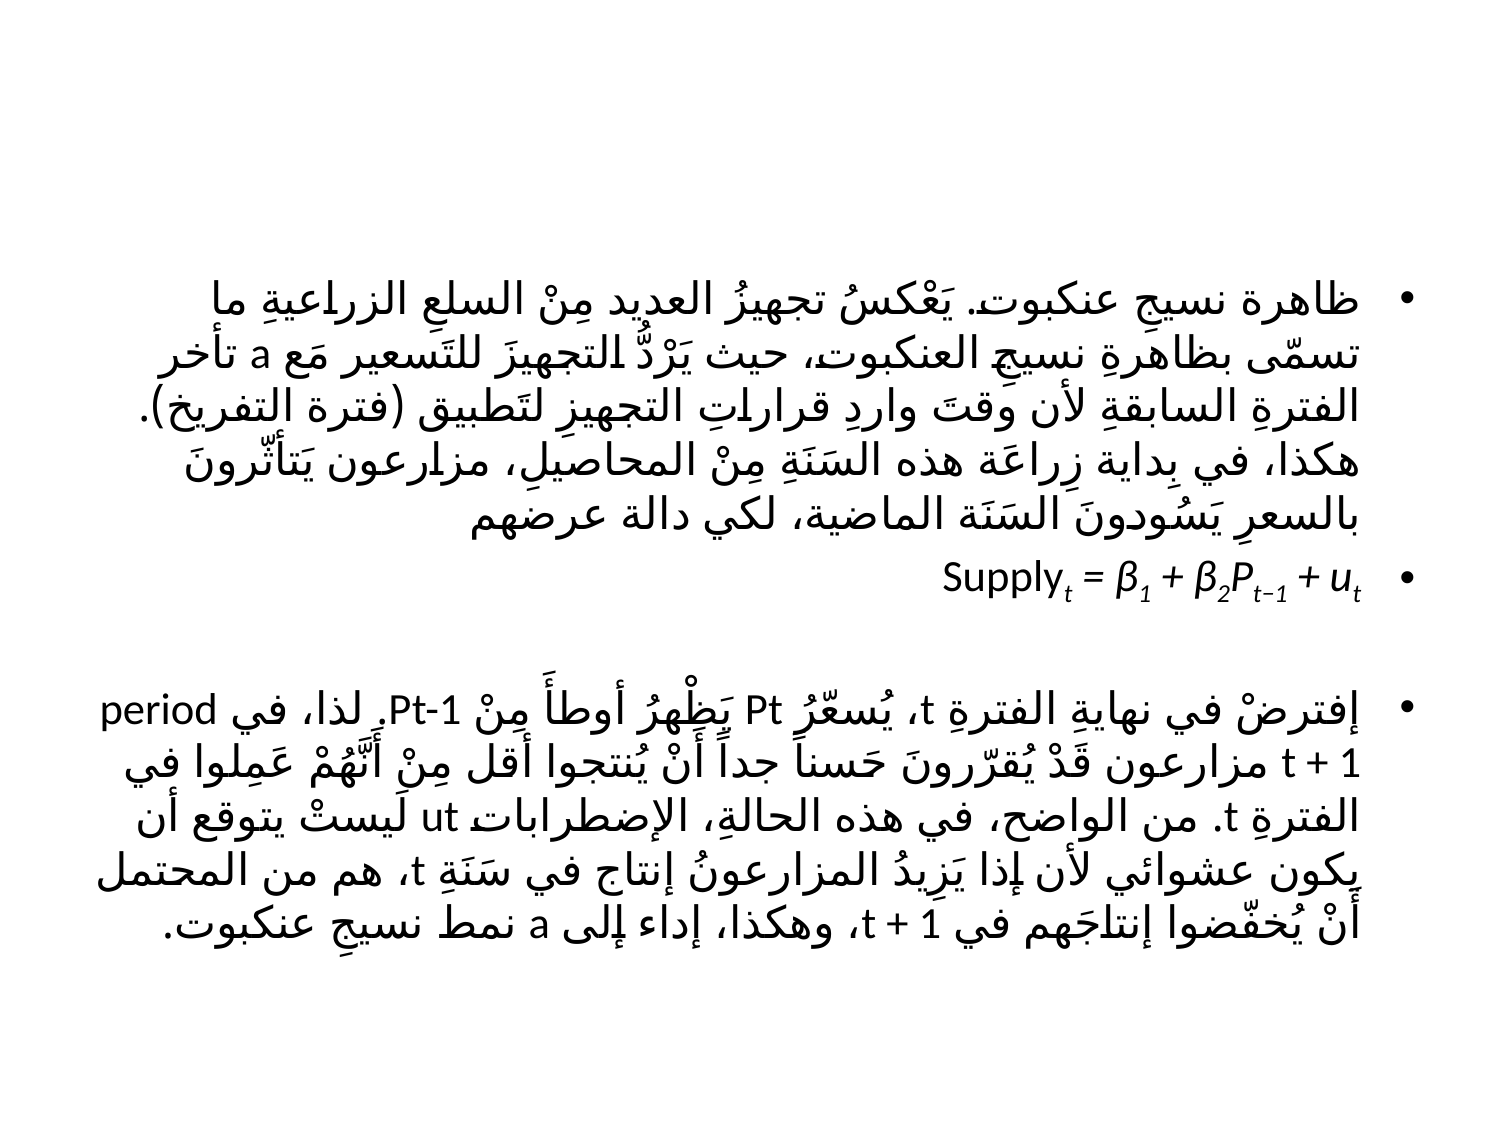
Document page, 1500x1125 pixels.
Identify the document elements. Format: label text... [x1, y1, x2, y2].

list ظاهرة نسيجِ عنكبوت. يَعْكسُ تجهيزُ العديد مِنْ السلعِ الزراعيةِ ما تسمّى بظاهرةِ نسيجِ العنكبوت، حيث يَرْدُّ التجهيزَ للتَسعير مَع a تأخر الفترةِ السابقةِ لأن وقتَ واردِ قراراتِ التجهيزِ لتَطبيق (فترة التفريخ). هكذا، في بِداية زِراعَة هذه السَنَةِ مِنْ المحاصيلِ، مزارعون يَتأثّرونَ بالسعرِ يَسُودونَ السَنَة الماضية، لكي دالة عرضهم Supplyt = β1 + β2Pt−1 + ut إفترضْ في نهايةِ الفترةِ t، يُسعّرُ Pt يَظْهرُ أوطأَ مِنْ Pt-1. لذا، في period t + 1 مزارعون قَدْ يُقرّرونَ حَسناً جداً أَنْ يُنتجوا أقل مِنْ أَنَّهُمْ عَمِلوا في الفترةِ t. من الواضح، في هذه الحالةِ، الإضطرابات ut لَيستْ يتوقع أن يكون عشوائي لأن إذا يَزِيدُ المزارعونُ إنتاج في سَنَةِ t، هم من المحتمل أَنْ يُخفّضوا إنتاجَهم في t + 1، وهكذا، إداء إلى a نمط نسيجِ عنكبوت. [75, 262, 1425, 1005]
